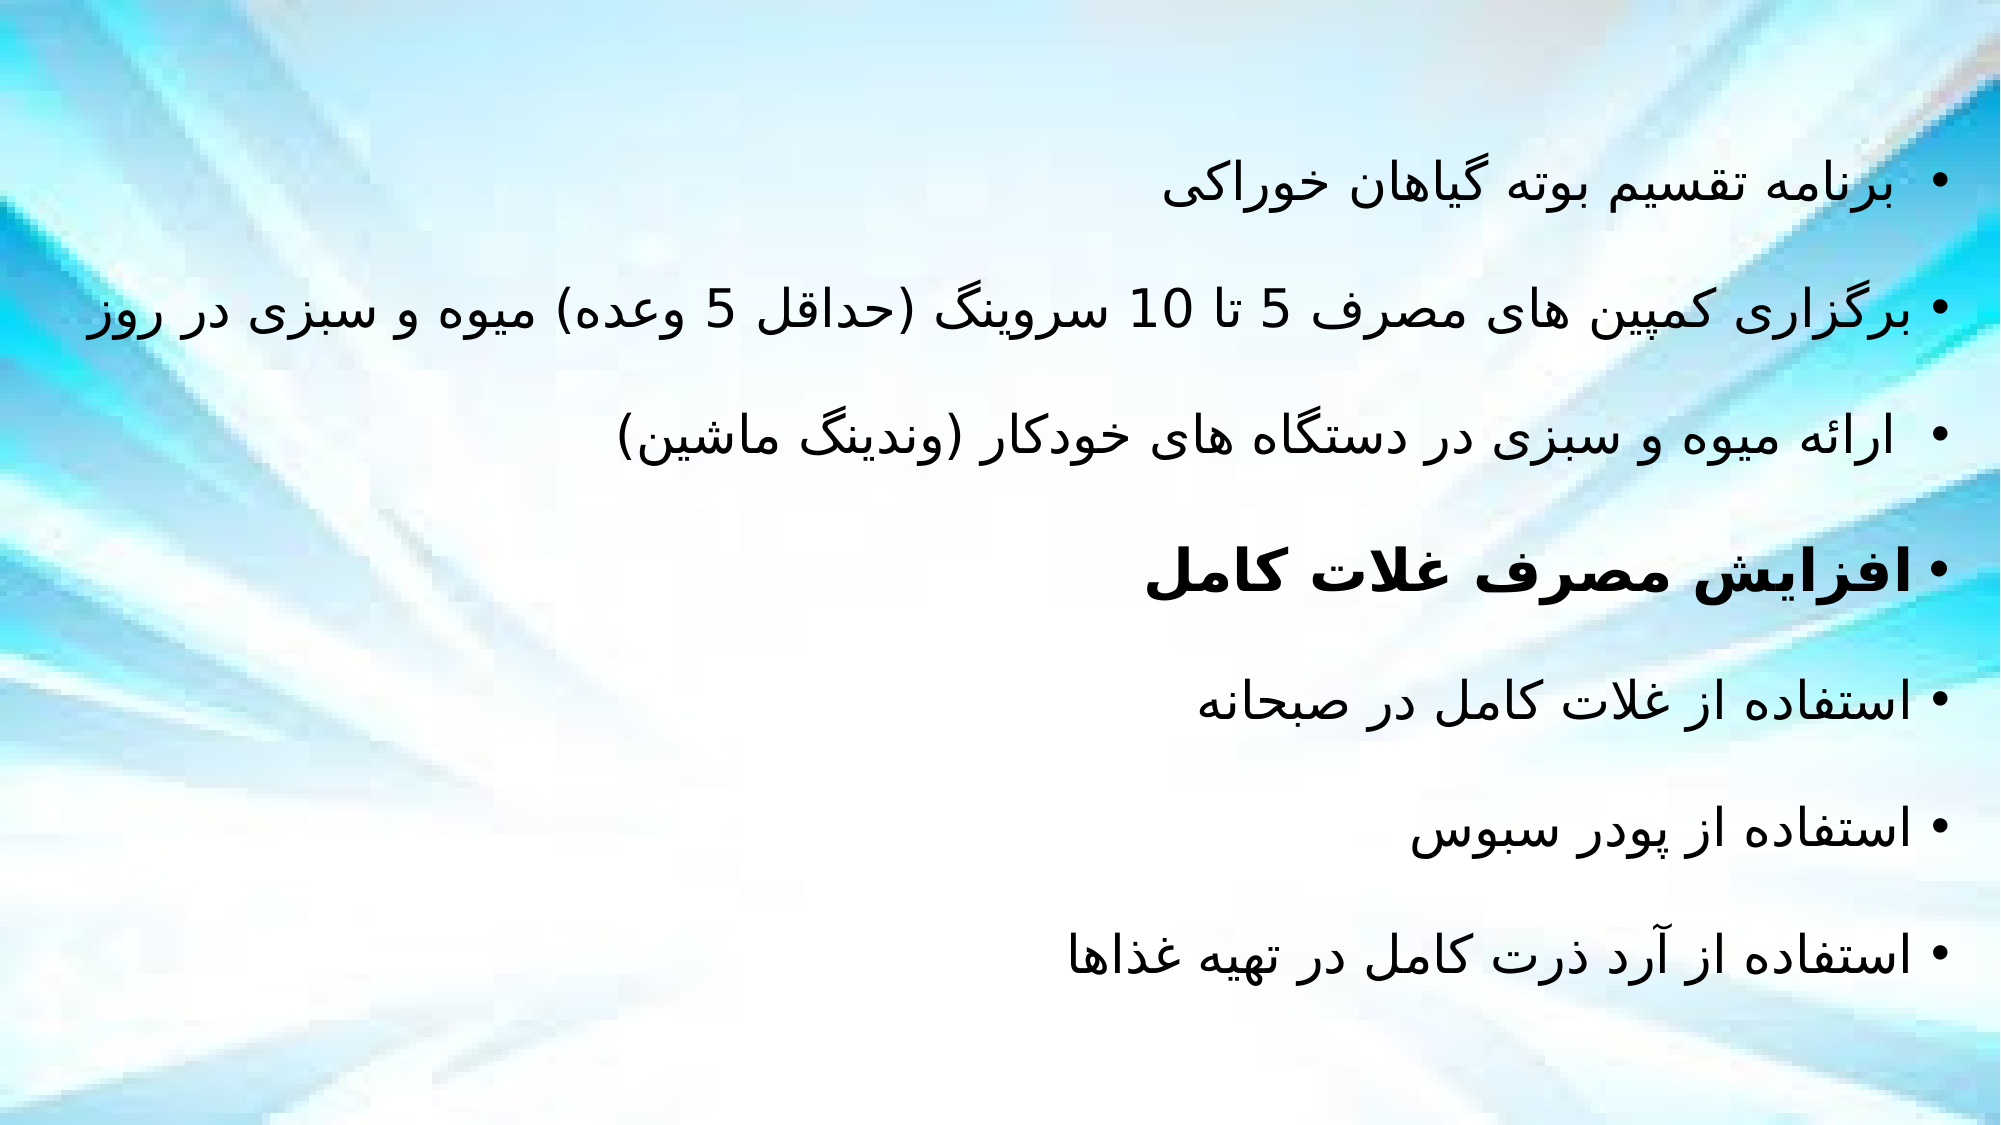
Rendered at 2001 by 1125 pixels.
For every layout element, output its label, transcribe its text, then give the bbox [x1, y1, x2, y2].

list برنامه تقسیم بوته گیاهان خوراکی برگزاری کمپین های مصرف 5 تا 10 سروینگ (حداقل 5 وعده) میوه و سبزی در روز ارائه میوه و سبزی در دستگاه های خودکار (وندینگ ماشین) افزایش مصرف غلات کامل استفاده از غلات کامل در صبحانه استفاده از پودر سبوس استفاده از آرد ذرت کامل در تهیه غذاها [46, 95, 1963, 1072]
picture [0, 0, 2001, 1125]
